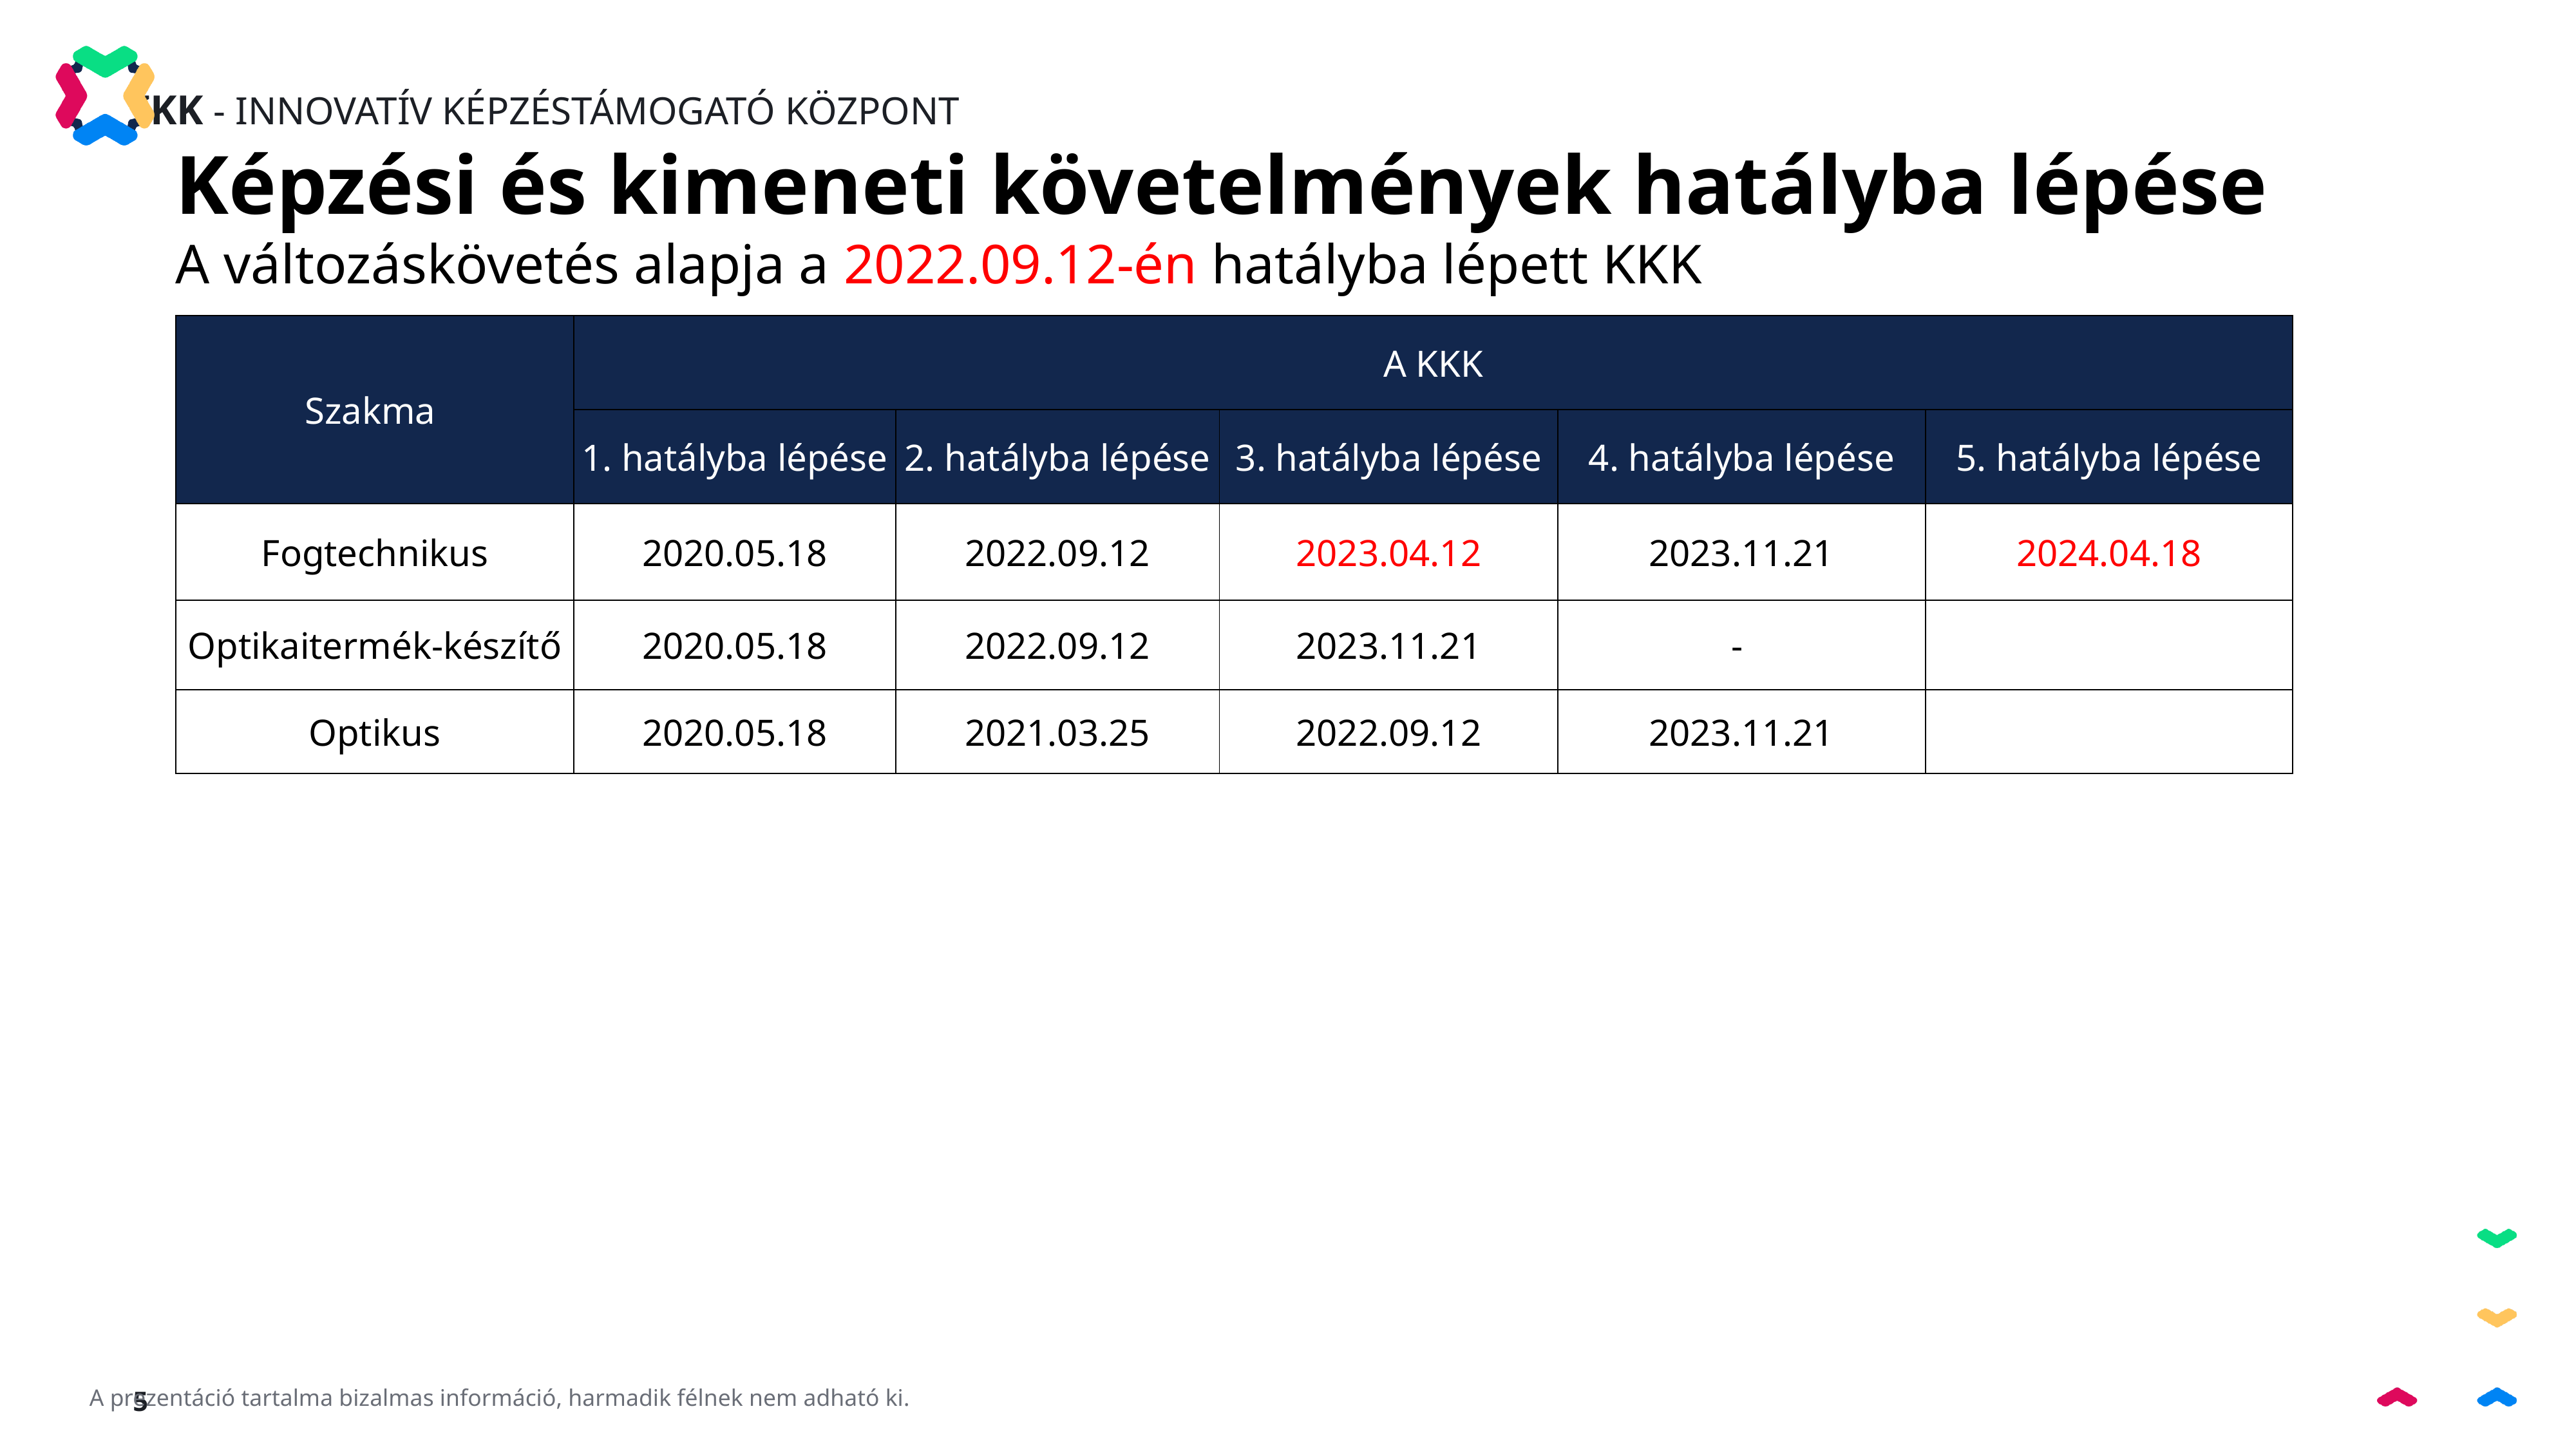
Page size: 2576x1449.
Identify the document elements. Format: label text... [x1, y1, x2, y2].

table_cell 2023.11.21 [1220, 601, 1557, 689]
table_cell 2022.09.12 [896, 601, 1219, 689]
table_header Szakma [176, 316, 573, 503]
table_cell [1926, 601, 2292, 689]
table_header A KKK [574, 316, 2292, 409]
table_cell 2022.09.12 [1220, 690, 1557, 773]
table_cell Fogtechnikus [176, 504, 573, 600]
table_cell - [1558, 601, 1925, 689]
table_cell 5. hatályba lépése [1926, 410, 2292, 503]
table_cell 2024.04.18 [1926, 504, 2292, 600]
table_cell 2022.09.12 [896, 504, 1219, 600]
table_cell 2020.05.18 [574, 601, 895, 689]
table_cell 2023.11.21 [1558, 504, 1925, 600]
table_cell 2020.05.18 [574, 504, 895, 600]
picture [55, 46, 155, 146]
table_cell 3. hatályba lépése [1220, 410, 1557, 503]
table_cell 2020.05.18 [574, 690, 895, 773]
table_cell 2023.04.12 [1220, 504, 1557, 600]
table_cell 4. hatályba lépése [1558, 410, 1925, 503]
table_cell 2021.03.25 [896, 690, 1219, 773]
table_cell Optikus [176, 690, 573, 773]
table_cell 1. hatályba lépése [574, 410, 895, 503]
table_cell Optikaitermék-készítő [176, 601, 573, 689]
table_cell 2. hatályba lépése [896, 410, 1219, 503]
table_cell 2023.11.21 [1558, 690, 1925, 773]
table_cell [1926, 690, 2292, 773]
picture [2377, 1229, 2517, 1406]
list Képzési és kimeneti követelmények hatályba lépése A változáskövetés alapja a 2022.09.12-én hatályba lépett KKK [175, 133, 2336, 316]
